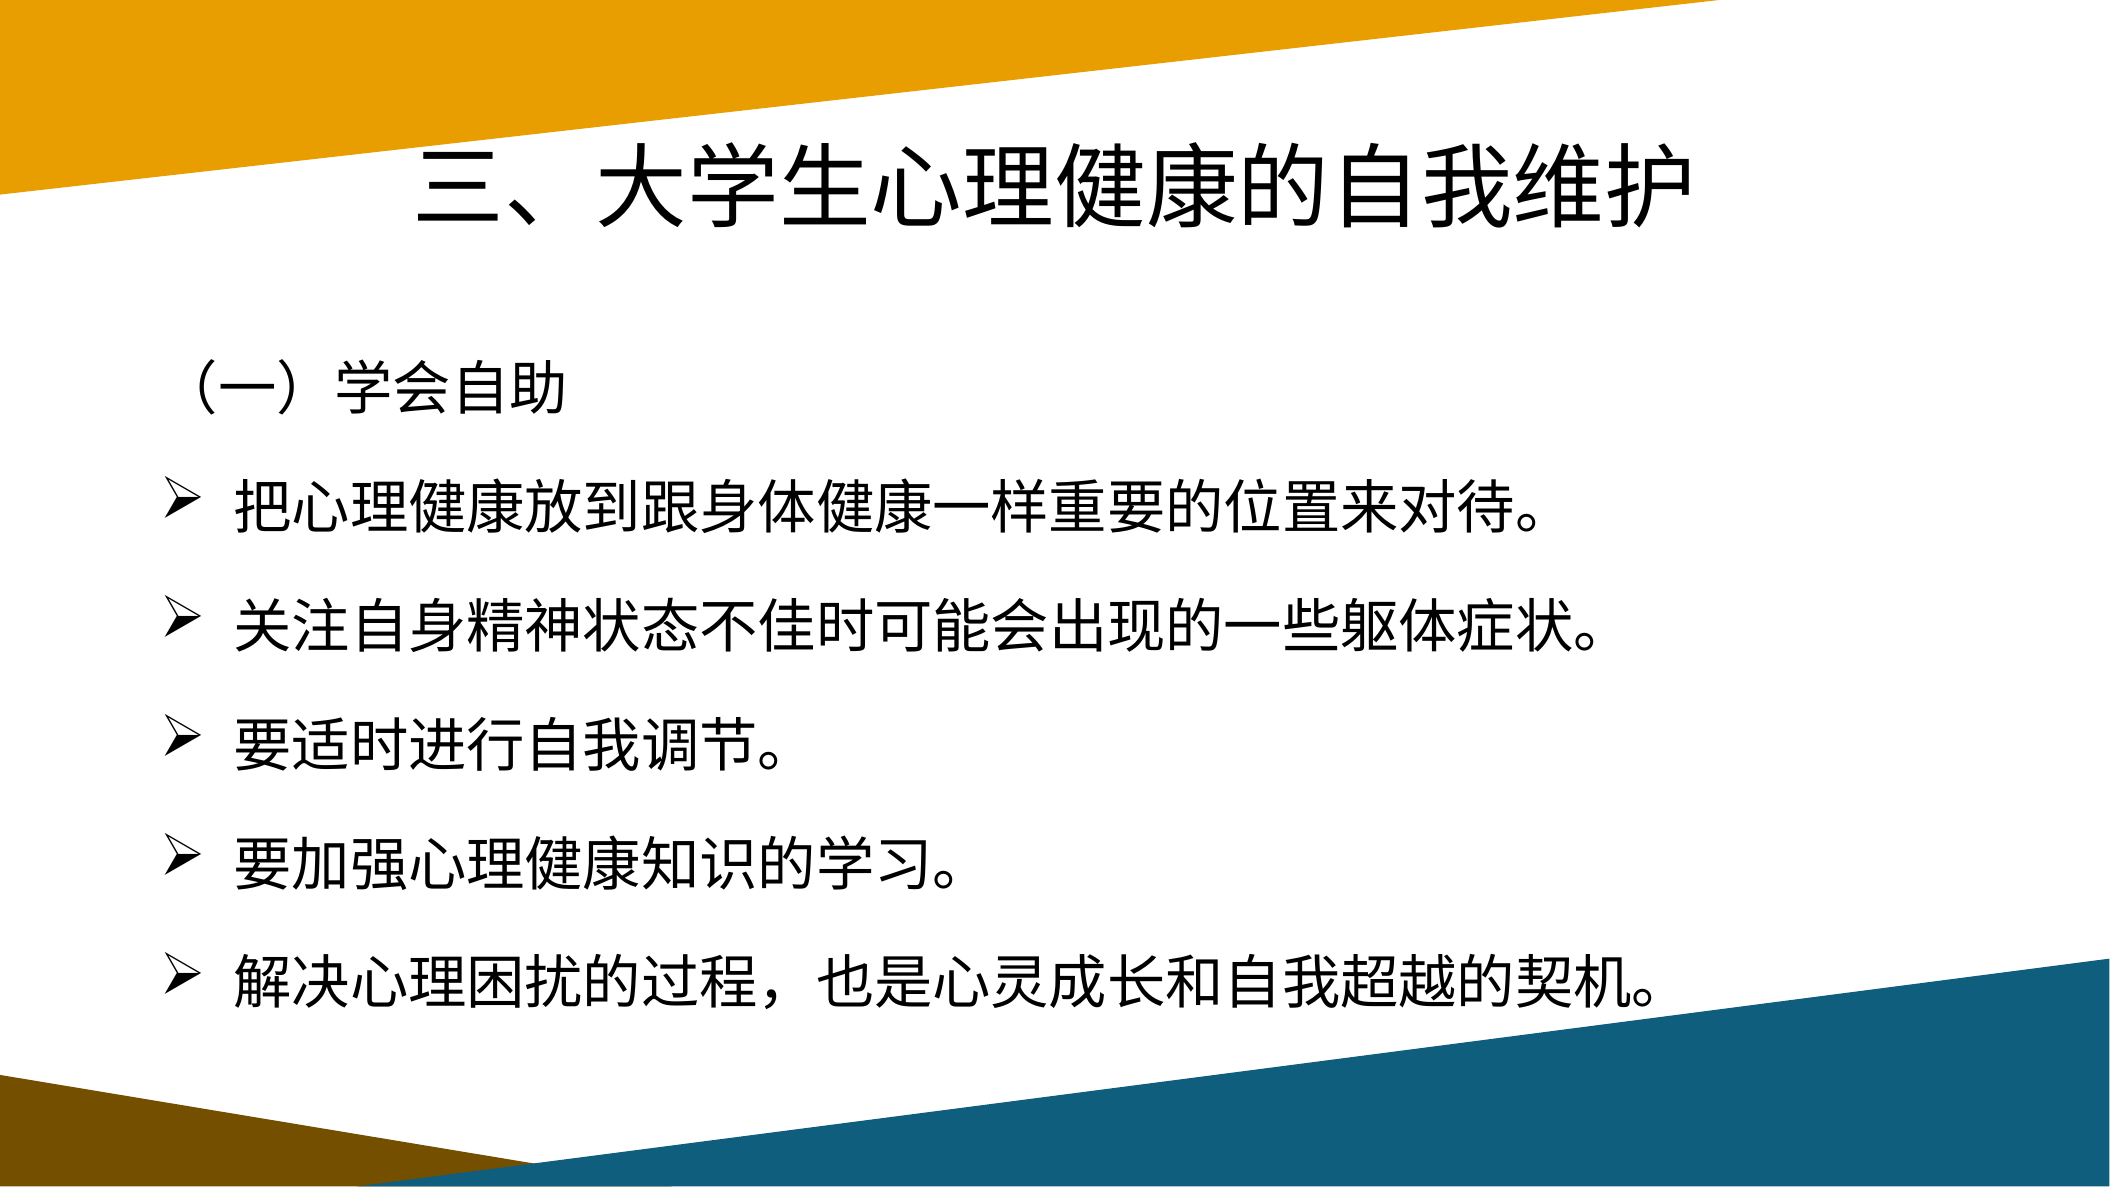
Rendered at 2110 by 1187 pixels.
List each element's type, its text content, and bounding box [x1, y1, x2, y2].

list （一）学会自助 把心理健康放到跟身体健康一样重要的位置来对待。 关注自身精神状态不佳时可能会出现的一些躯体症状。 要适时进行自我调节。 要加强心理健康知识的学习。 解决心理困扰的过程，也是心灵成长和自我超越的契机。 [145, 315, 1965, 1069]
title 三、大学生心理健康的自我维护 [145, 89, 1965, 293]
